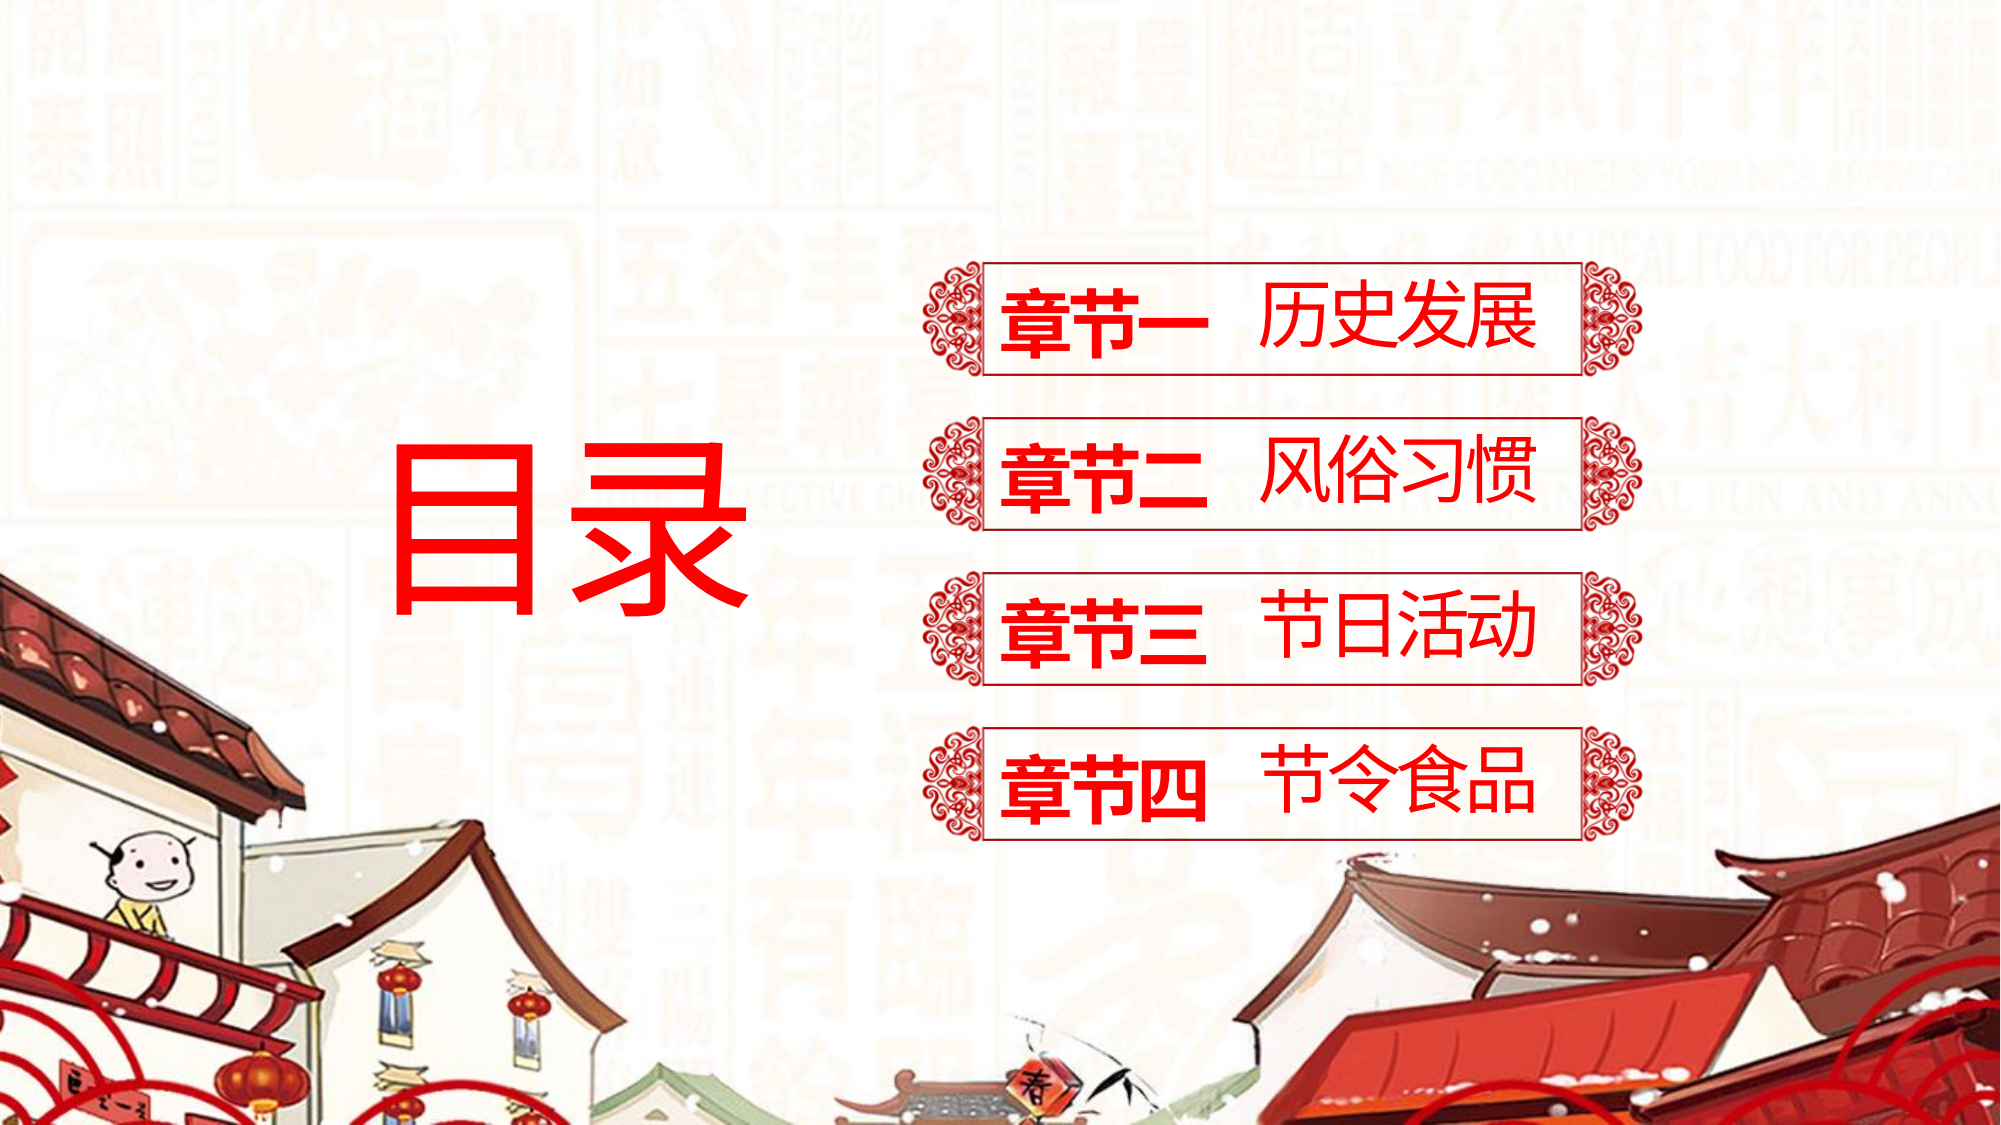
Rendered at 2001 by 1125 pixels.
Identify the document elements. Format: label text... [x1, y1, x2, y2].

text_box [985, 725, 1553, 842]
text_box 目录 [350, 392, 774, 648]
picture [0, 0, 2001, 1125]
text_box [985, 415, 1553, 532]
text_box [985, 570, 1553, 687]
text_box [985, 260, 1553, 377]
